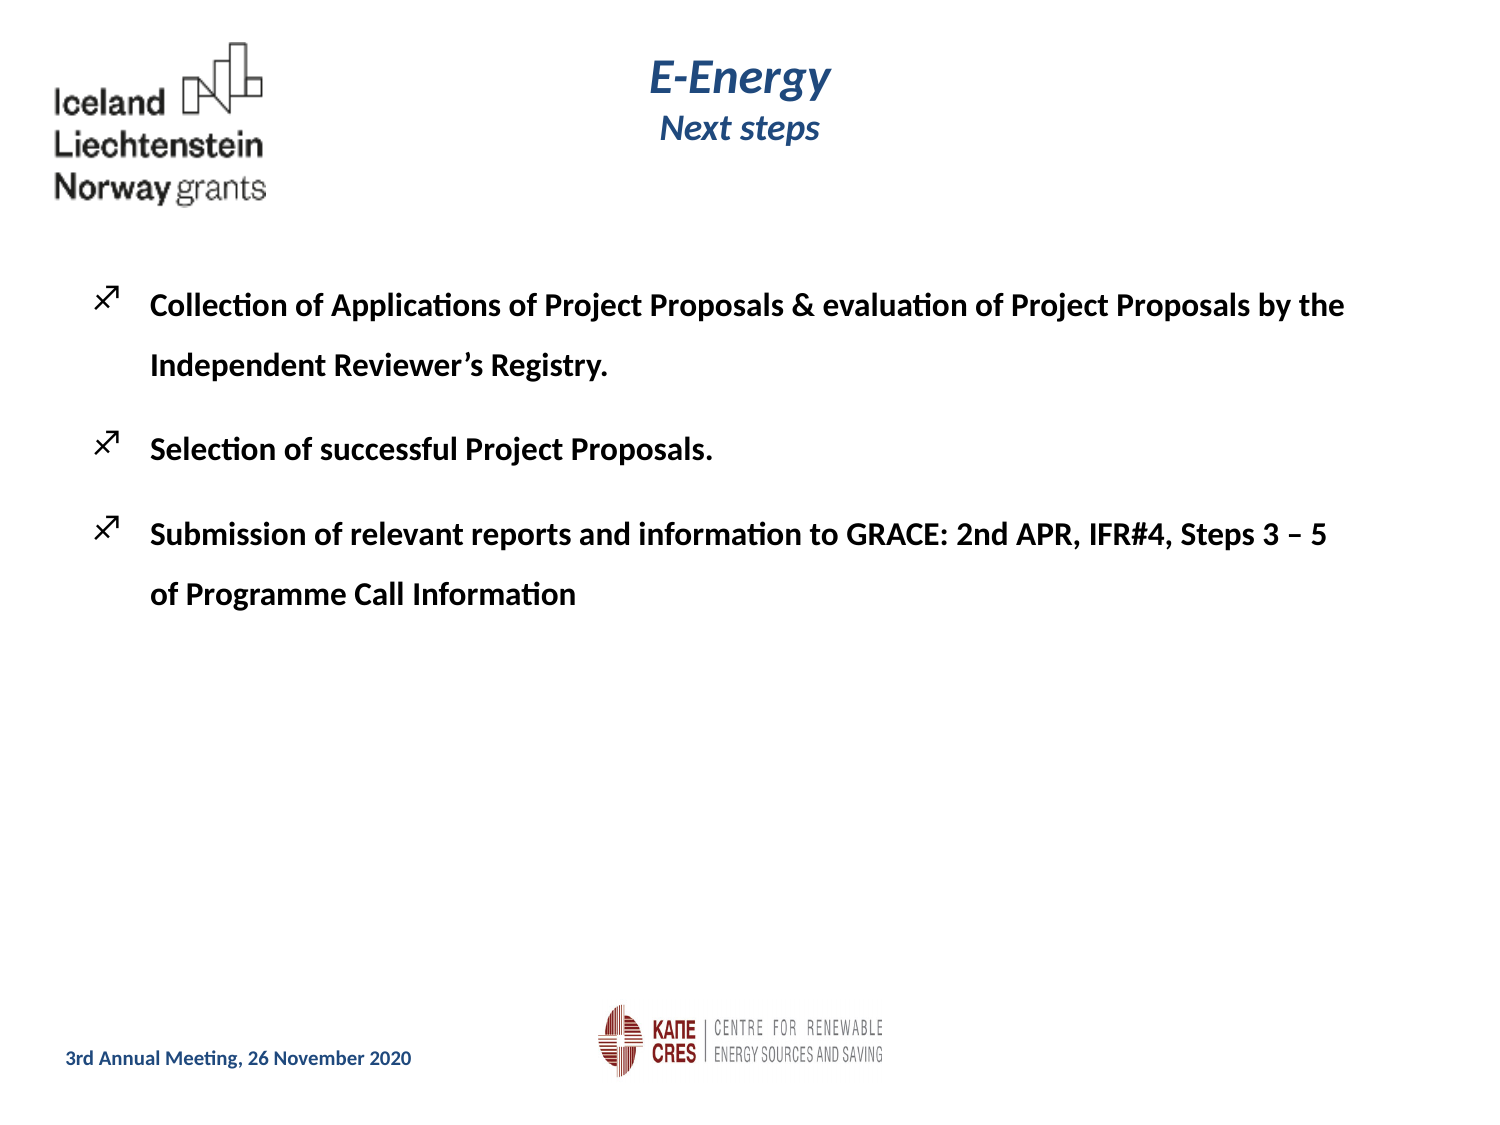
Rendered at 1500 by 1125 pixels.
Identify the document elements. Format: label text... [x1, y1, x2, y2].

picture [597, 999, 882, 1083]
list Collection of Applications of Project Proposals & evaluation of Project Proposals by the Independent Reviewer’s Registry. Selection of successful Project Proposals. Submission of relevant reports and information to GRACE: 2nd APR, IFR#4, Steps 3 – 5 of Programme Call Information [76, 255, 1371, 704]
text_box E-Energy Next steps [64, 30, 1415, 161]
picture [52, 42, 266, 209]
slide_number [41, 1037, 432, 1078]
